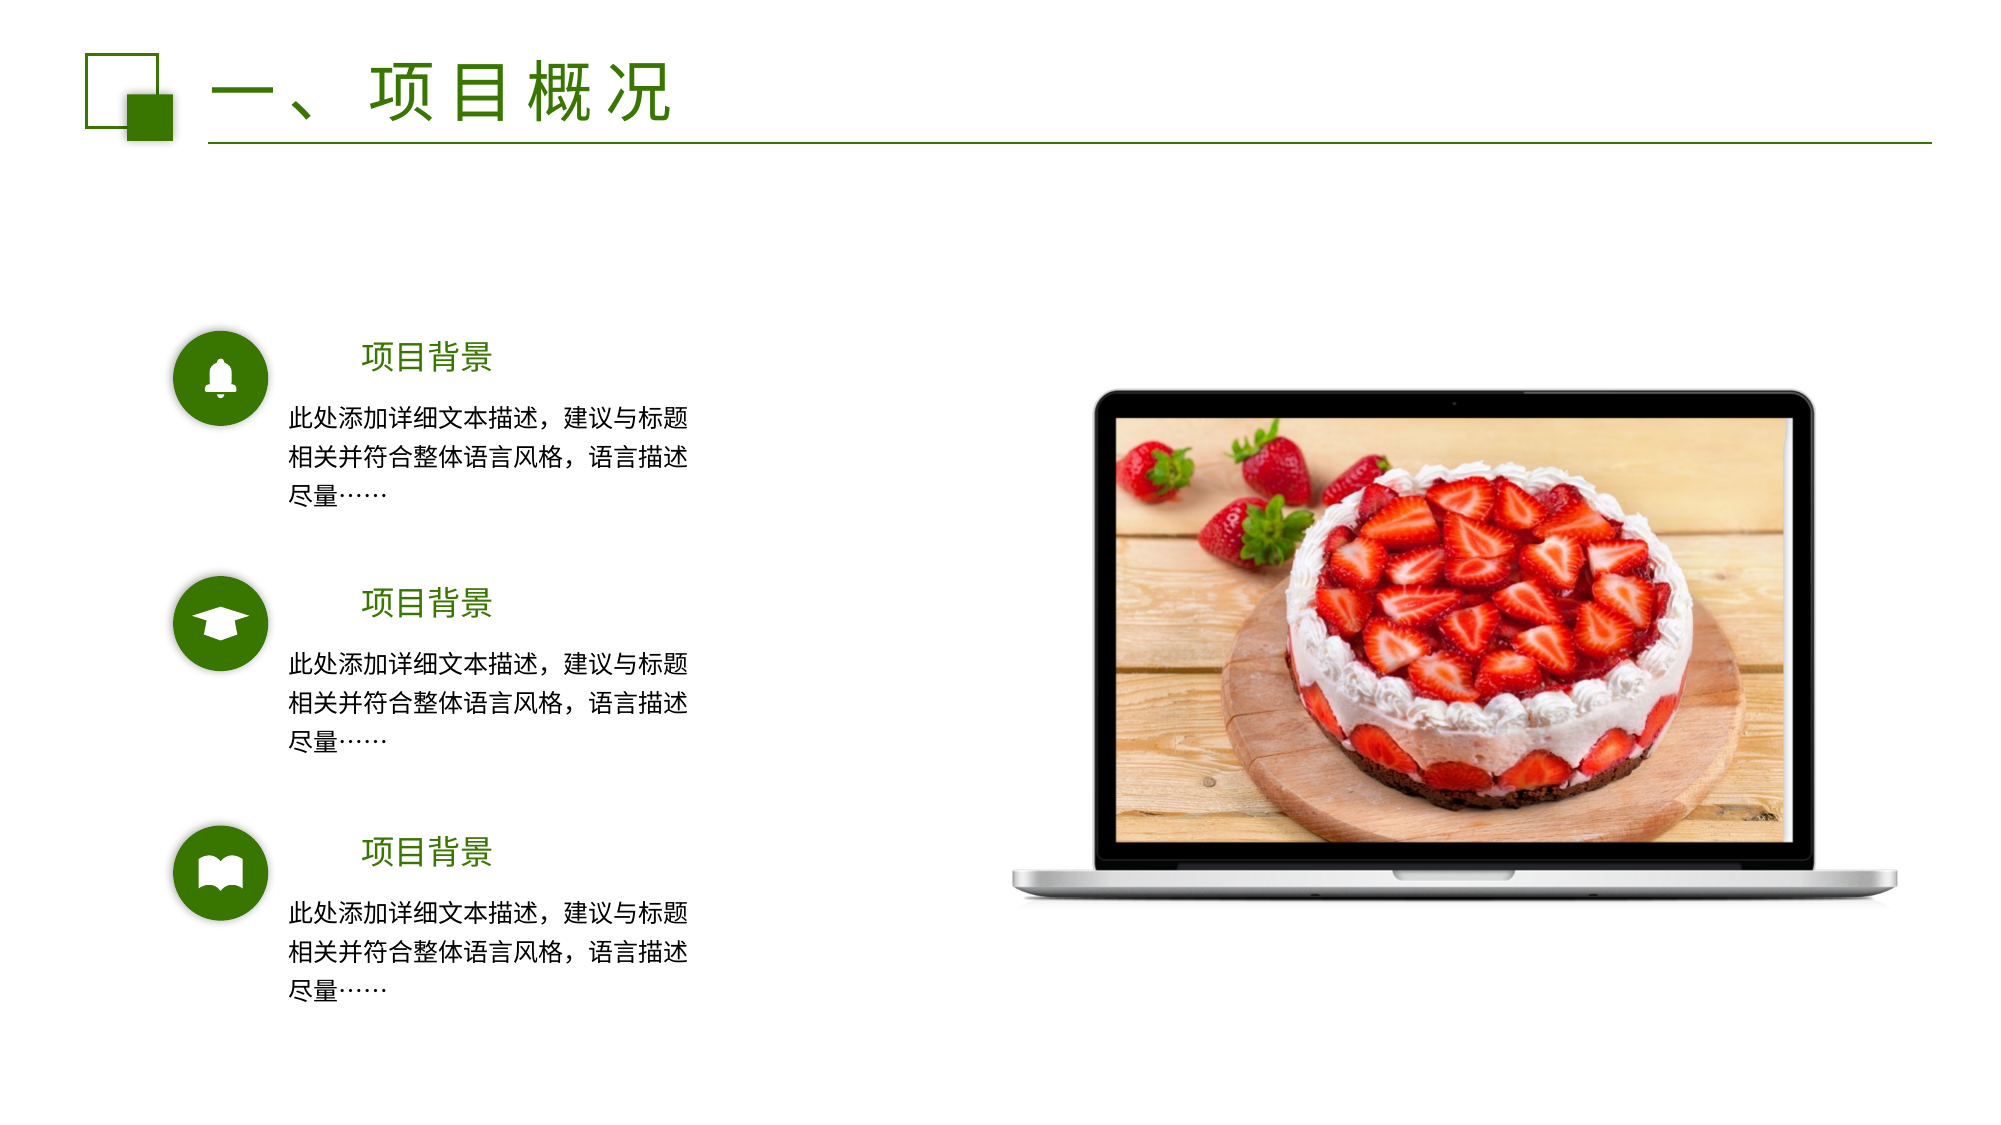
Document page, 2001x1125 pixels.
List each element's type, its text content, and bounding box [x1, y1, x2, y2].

text_box 一、项目概况 [198, 58, 1489, 131]
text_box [86, 54, 174, 141]
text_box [173, 576, 726, 766]
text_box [973, 358, 1919, 936]
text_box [173, 825, 726, 1015]
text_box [173, 330, 726, 520]
